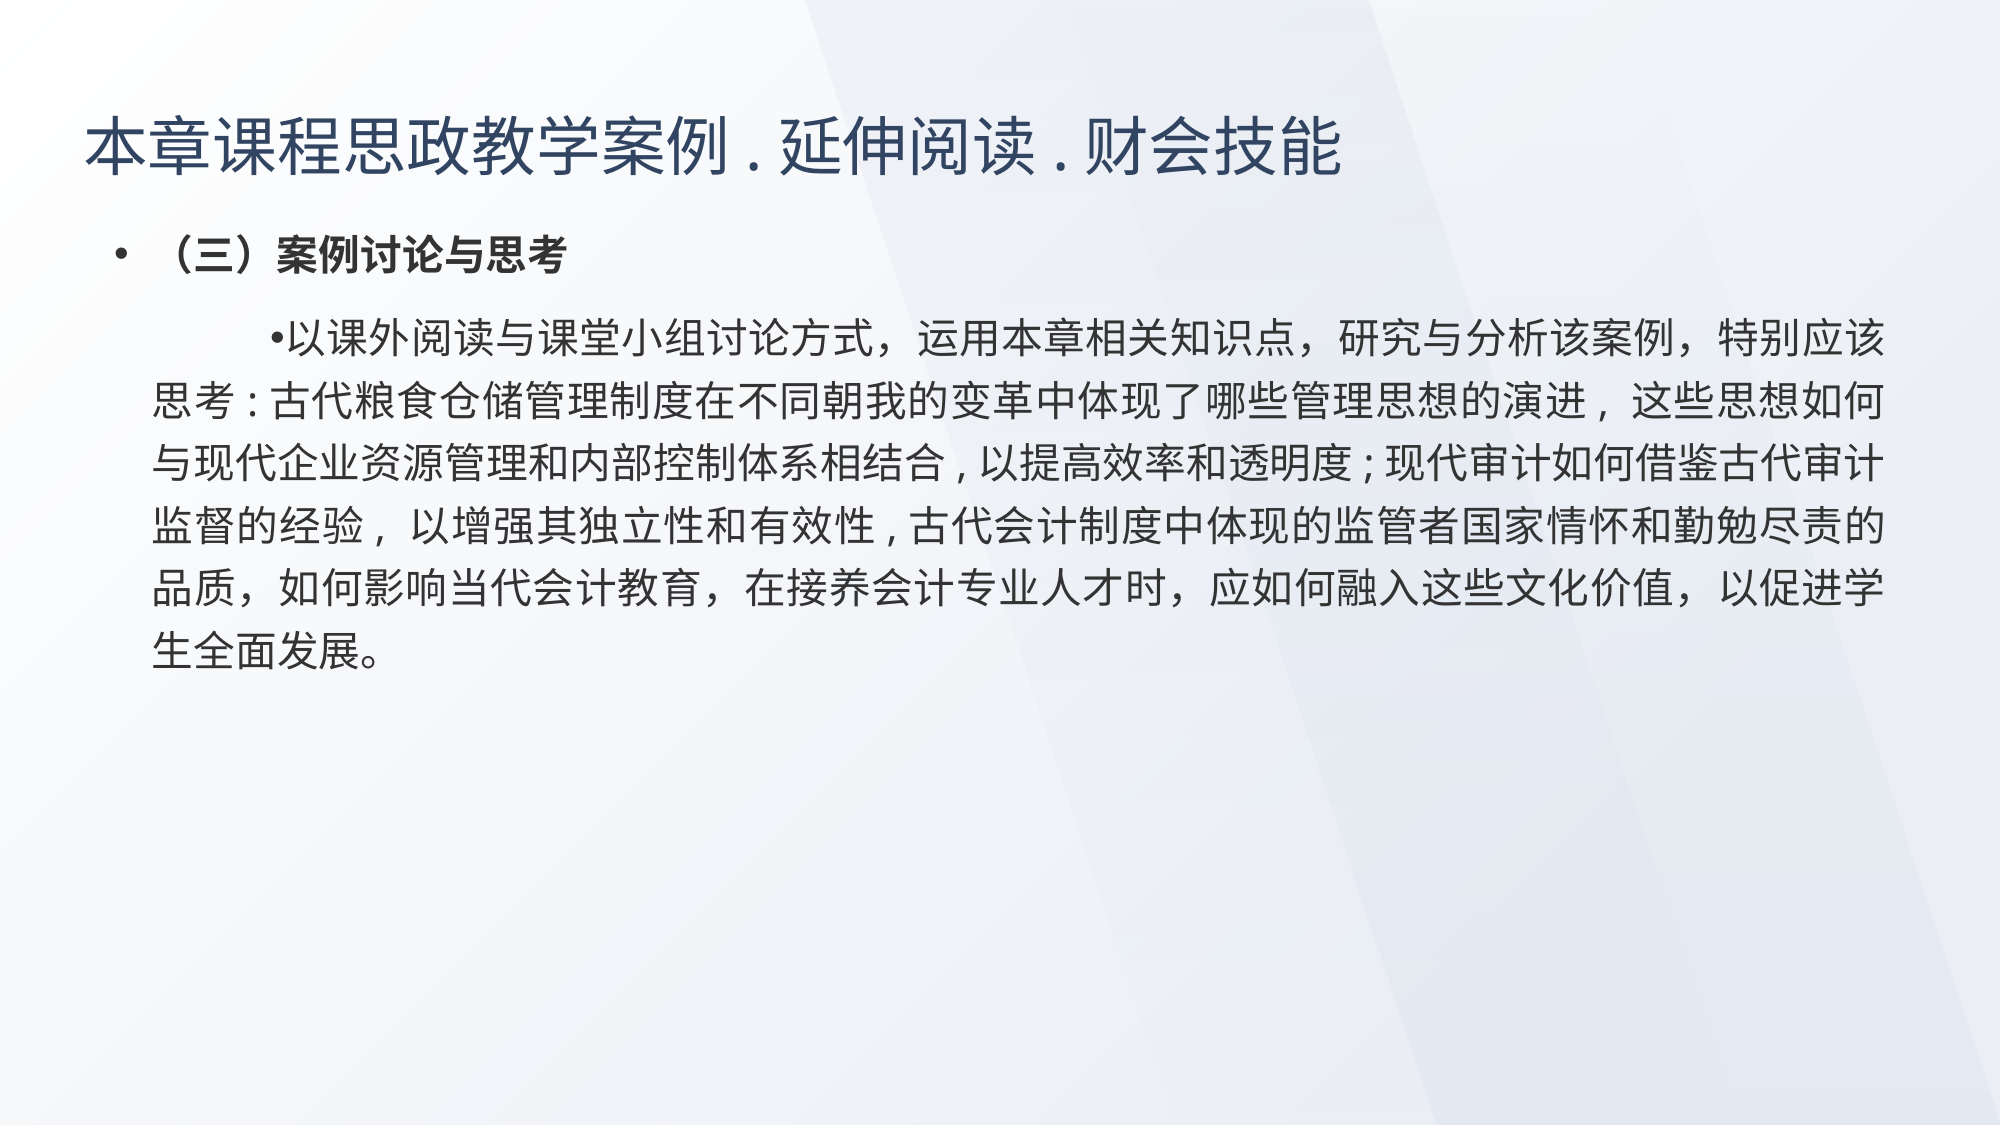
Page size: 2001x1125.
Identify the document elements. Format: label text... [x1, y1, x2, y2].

list （三）案例讨论与思考 以课外阅读与课堂小组讨论方式，运用本章相关知识点，研究与分析该案例，特别应该思考:古代粮食仓储管理制度在不同朝我的变革中体现了哪些管理思想的演进, 这些思想如何与现代企业资源管理和内部控制体系相结合,以提高效率和透明度;现代审计如何借鉴古代审计监督的经验, 以增强其独立性和有效性,古代会计制度中体现的监管者国家情怀和勤勉尽责的品质，如何影响当代会计教育，在接养会计专业人才时，应如何融入这些文化价值，以促进学生全面发展。 [114, 213, 1886, 1013]
title 本章课程思政教学案例.延伸阅读.财会技能 [83, 100, 1361, 184]
